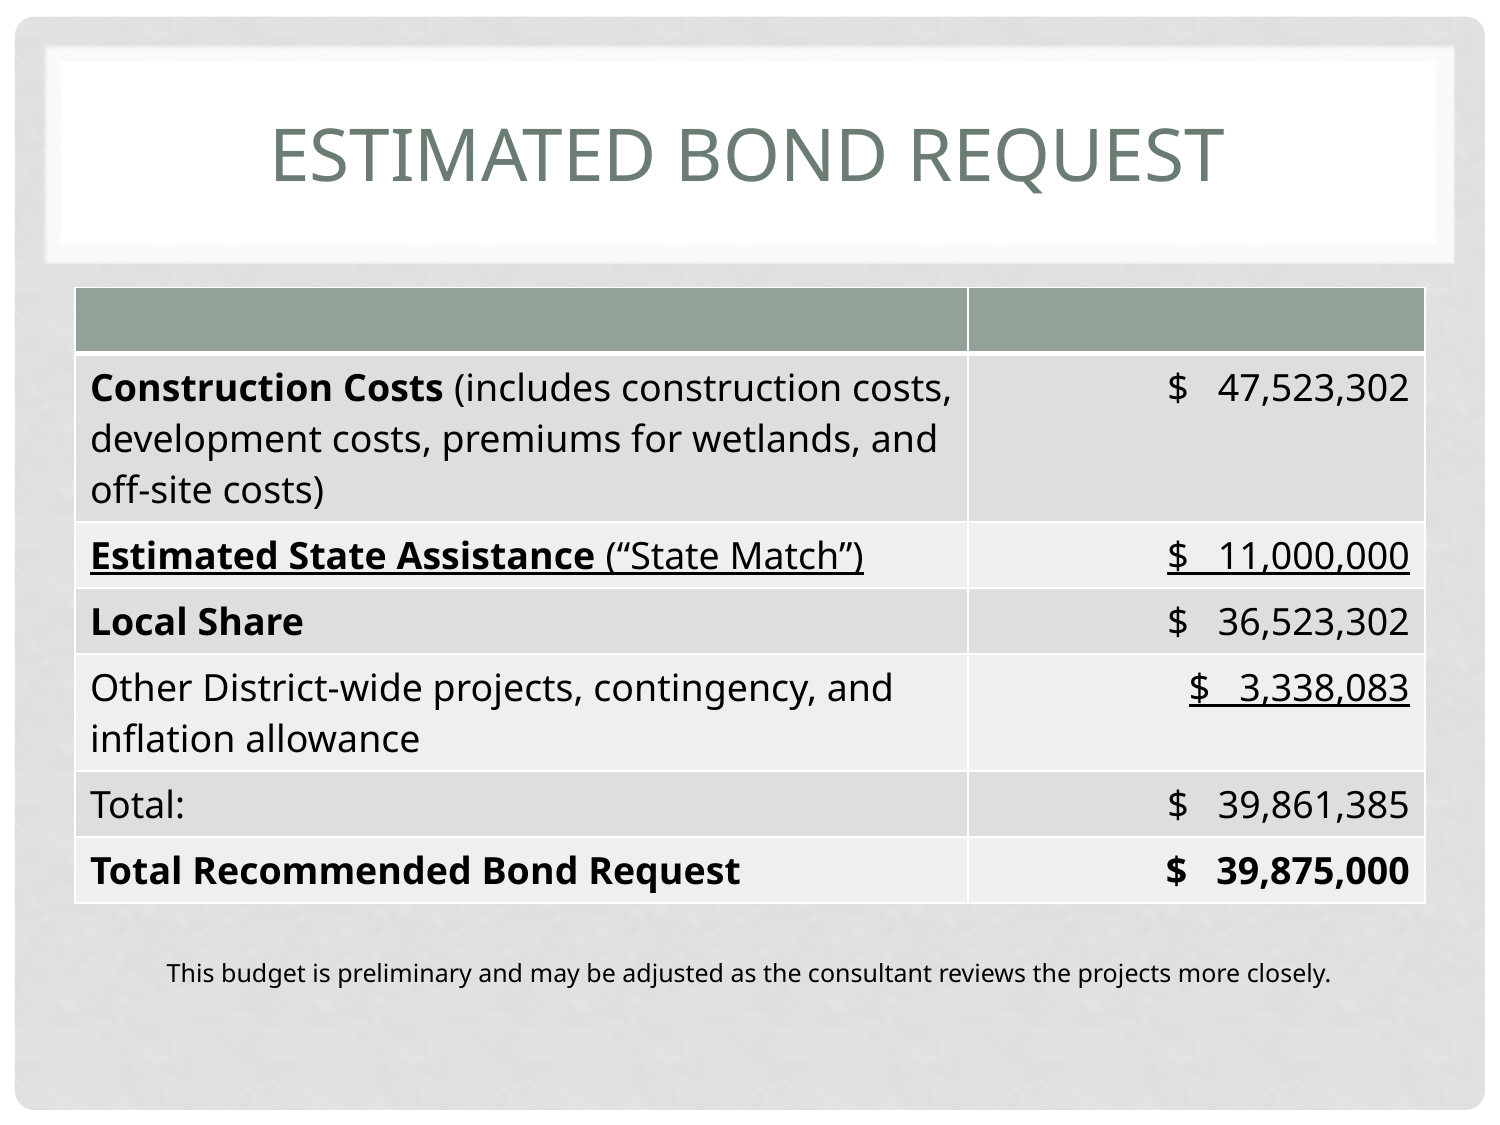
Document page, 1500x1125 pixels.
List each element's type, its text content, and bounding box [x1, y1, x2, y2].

table_cell Total: [76, 772, 967, 836]
table_cell $ 39,861,385 [969, 772, 1424, 836]
table_header [969, 288, 1424, 351]
text_box This budget is preliminary and may be adjusted as the consultant reviews the projects more closely. [74, 950, 1425, 996]
table_cell $ 3,338,083 [969, 655, 1424, 770]
table_cell Construction Costs (includes construction costs, development costs, premiums for wetlands, and off-site costs) [76, 356, 967, 521]
table_cell Local Share [76, 589, 967, 653]
table_cell Other District-wide projects, contingency, and inflation allowance [76, 655, 967, 770]
table_cell $ 11,000,000 [969, 523, 1424, 587]
table_cell $ 39,875,000 [969, 838, 1424, 902]
table_cell $ 36,523,302 [969, 589, 1424, 653]
table_cell $ 47,523,302 [969, 356, 1424, 521]
title Estimated Bond Request [69, 66, 1425, 238]
table_cell Estimated State Assistance (“State Match”) [76, 523, 967, 587]
table_header [76, 288, 967, 351]
table_cell Total Recommended Bond Request [76, 838, 967, 902]
